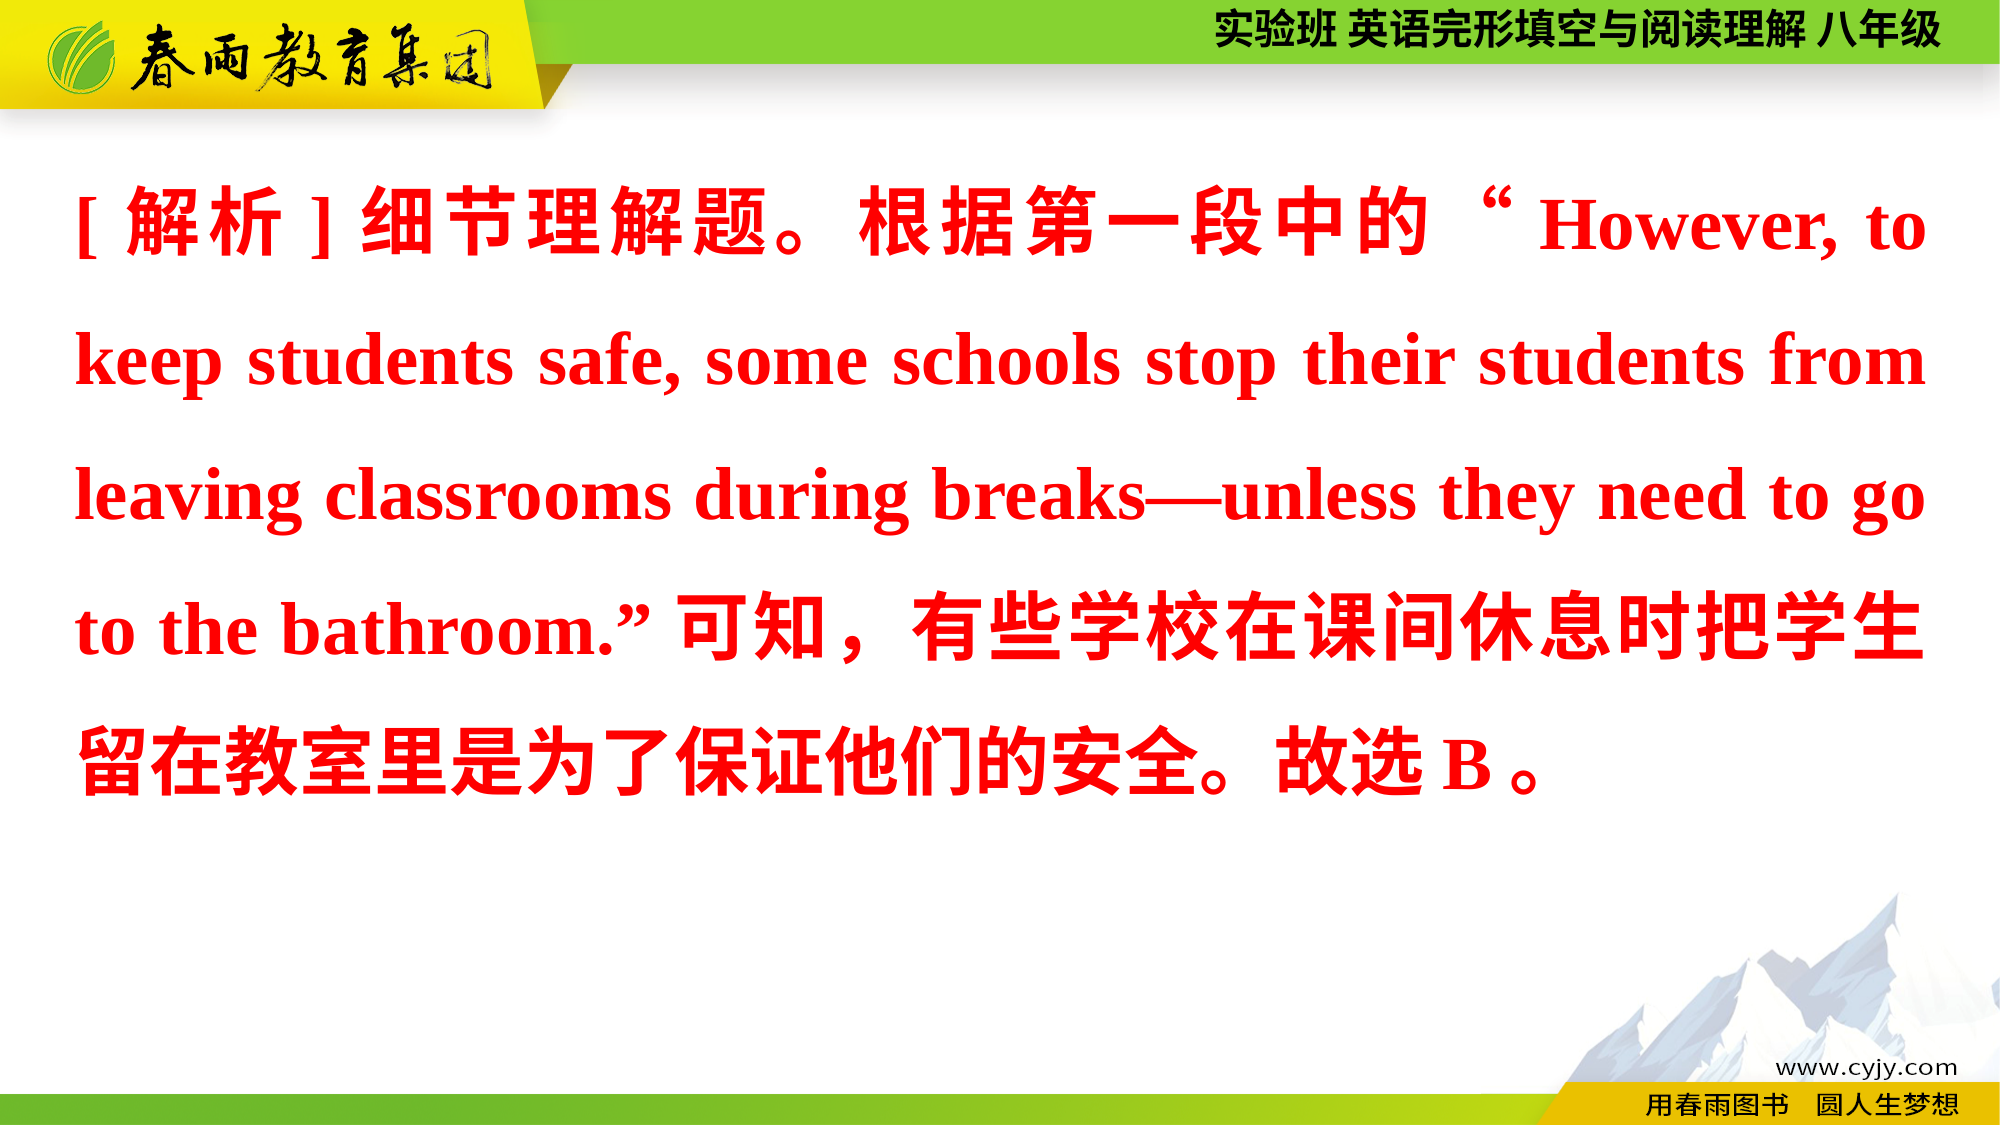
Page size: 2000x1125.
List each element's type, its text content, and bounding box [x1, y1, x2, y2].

list [解析]细节理解题。根据第一段中的“However, to keep students safe, some schools stop their students from leaving classrooms during breaks—unless they need to go to the bathroom.”可知，有些学校在课间休息时把学生留在教室里是为了保证他们的安全。故选B。 [59, 122, 1944, 802]
picture [0, 0, 2000, 1125]
